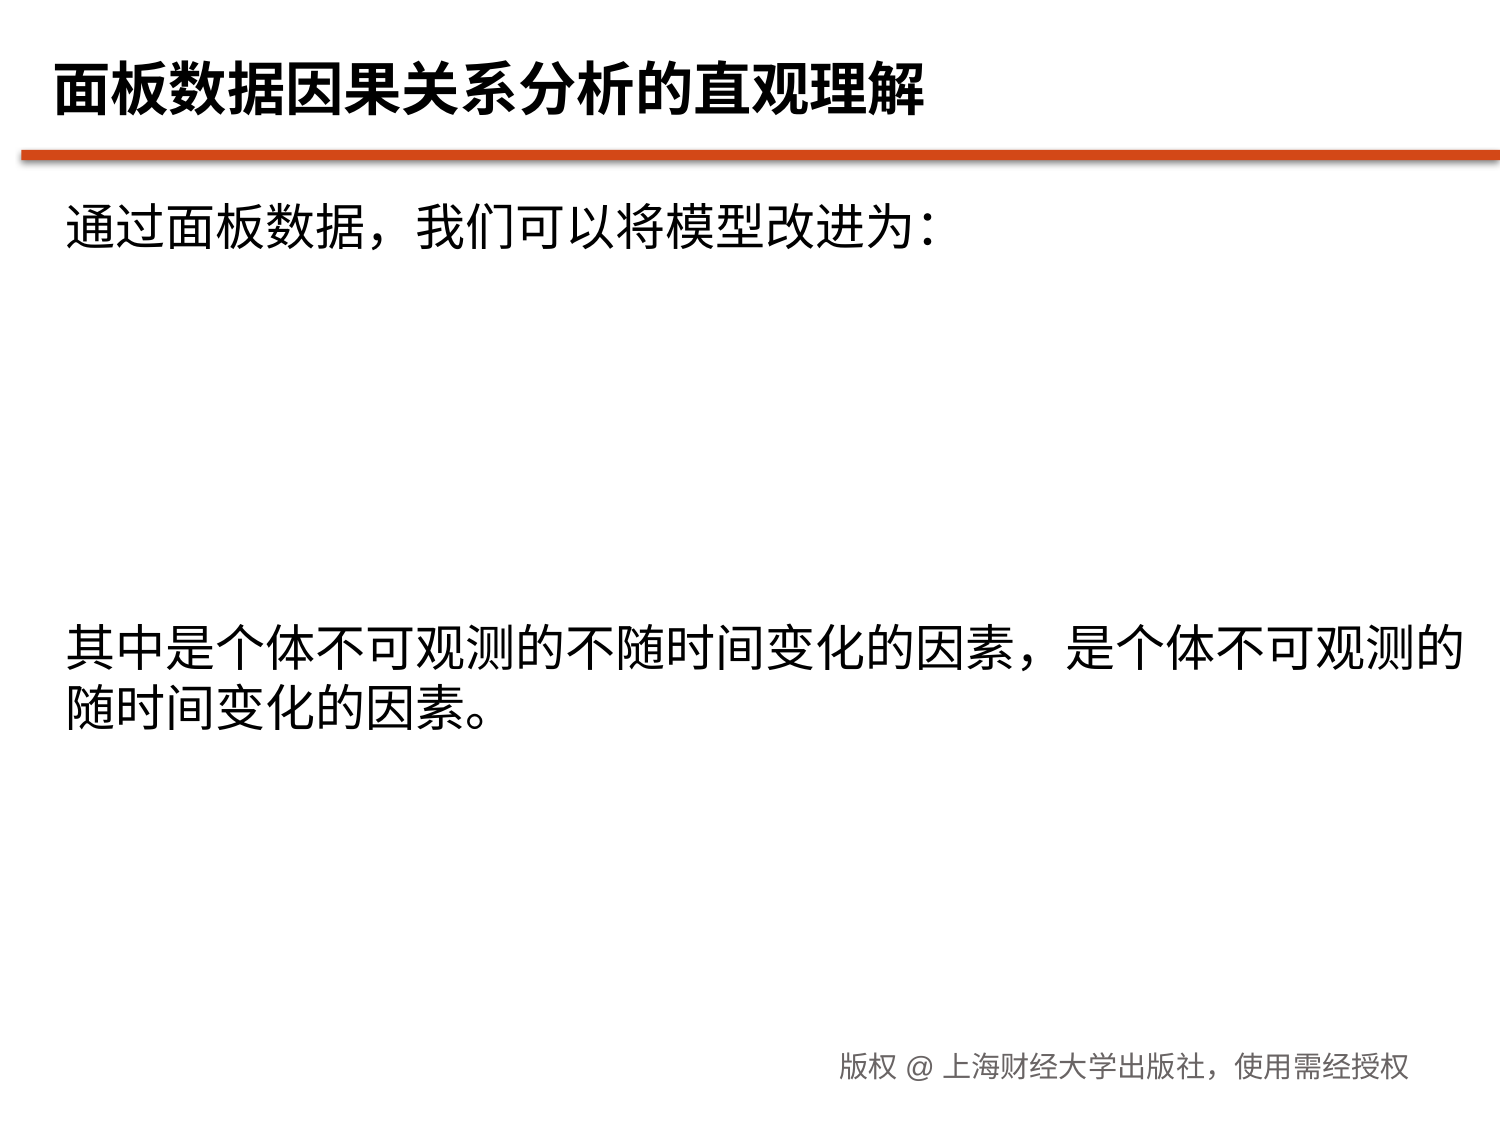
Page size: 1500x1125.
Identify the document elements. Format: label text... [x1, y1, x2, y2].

title 面板数据因果关系分析的直观理解 [37, 50, 1369, 138]
footer 版权@上海财经大学出版社，使用需经授权 [825, 1028, 1475, 1104]
